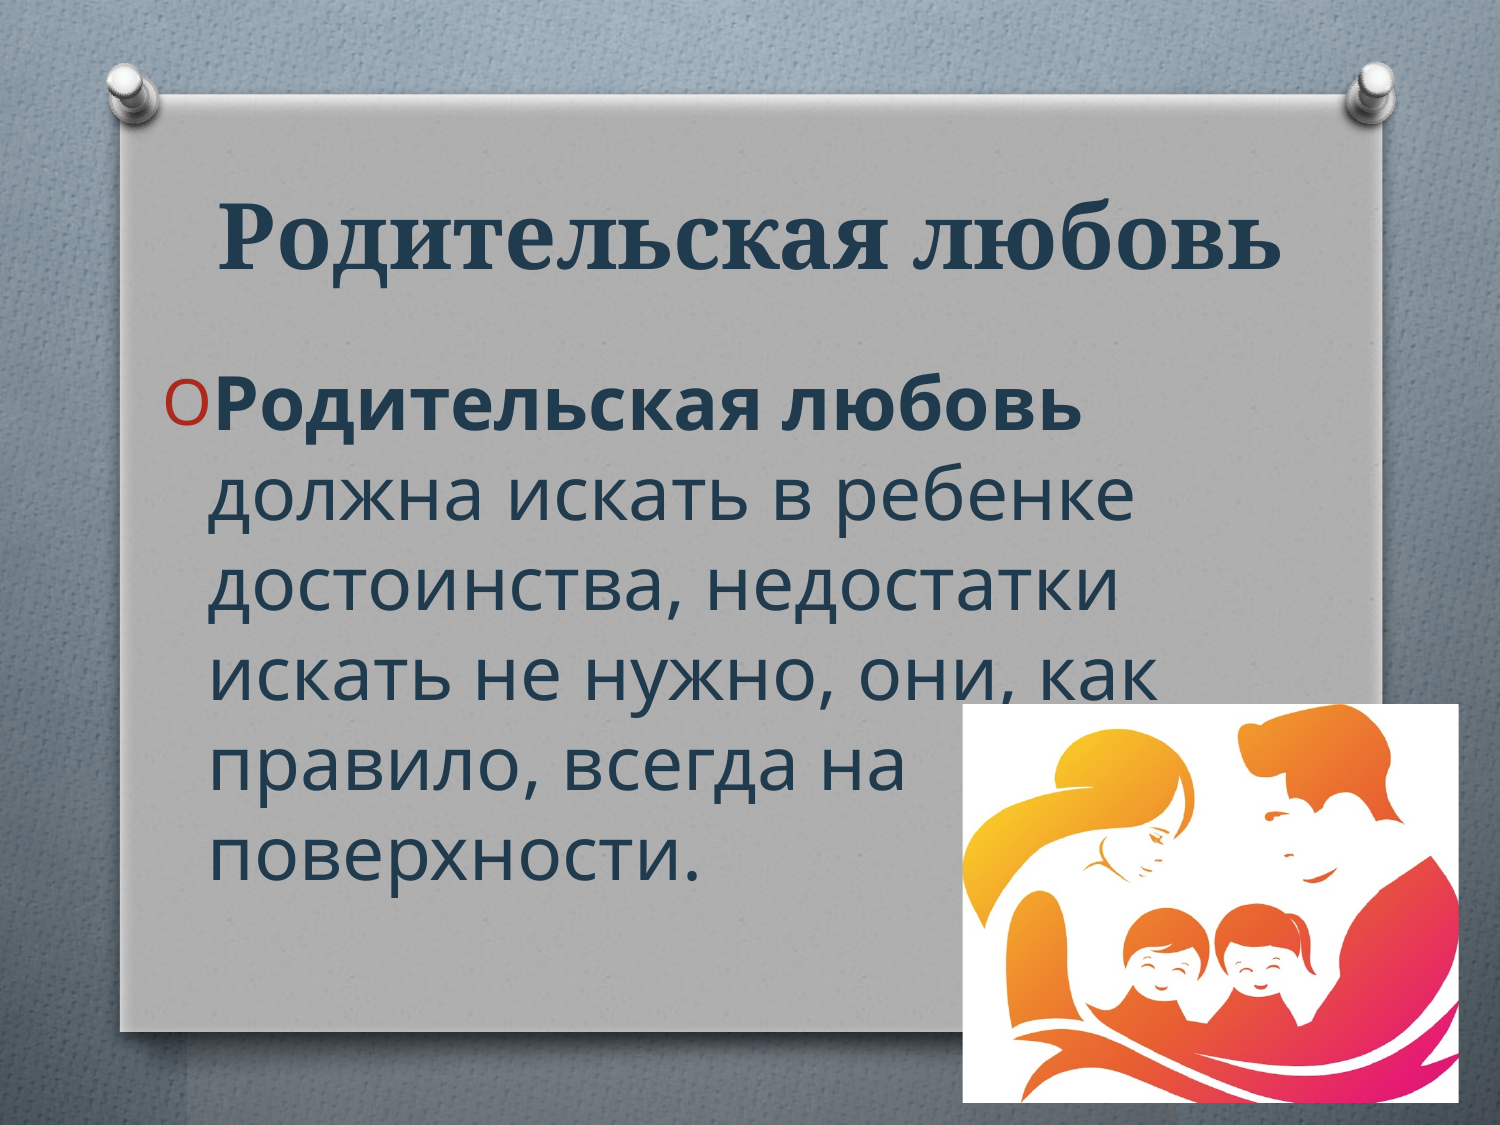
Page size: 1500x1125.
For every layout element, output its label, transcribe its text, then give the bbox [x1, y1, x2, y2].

picture [962, 703, 1459, 1104]
title Родительская любовь [179, 134, 1323, 332]
picture [75, 29, 198, 153]
picture [1317, 35, 1439, 156]
list Родительская любовь должна искать в ребенке достоинства, недостатки искать не нужно, они, как правило, всегда на поверхности. [147, 347, 1365, 939]
